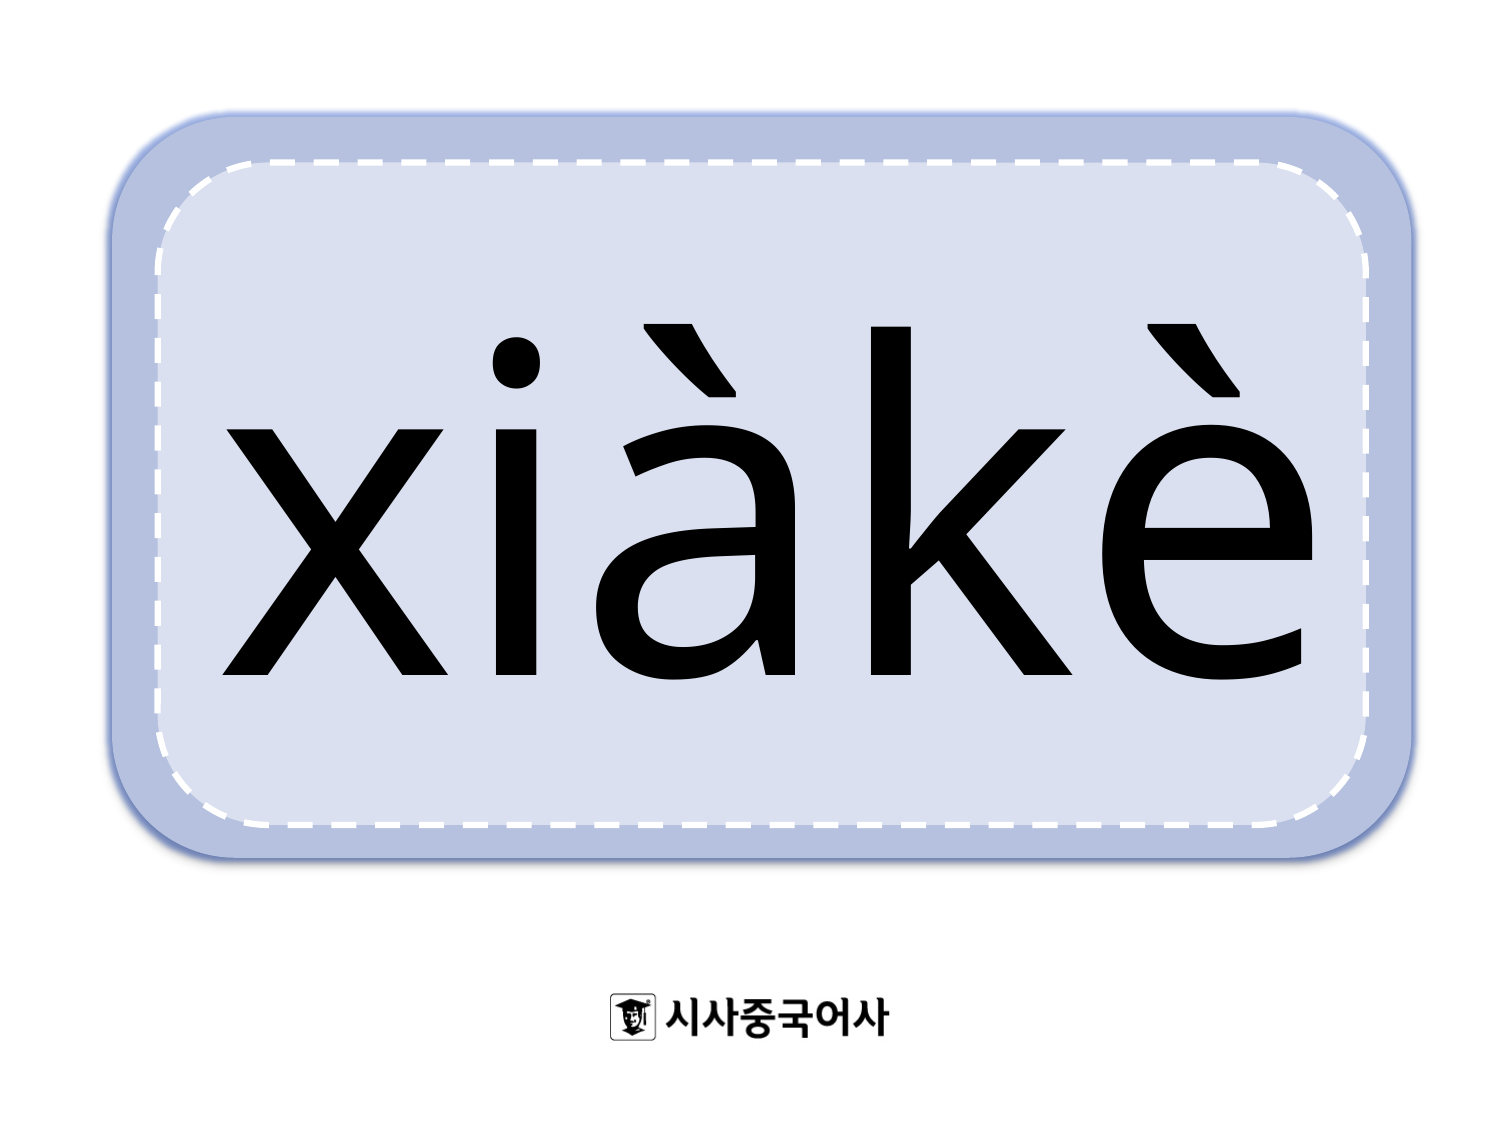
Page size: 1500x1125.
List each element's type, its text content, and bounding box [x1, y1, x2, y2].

picture [602, 987, 898, 1047]
text_box xiàkè [171, 160, 1380, 824]
